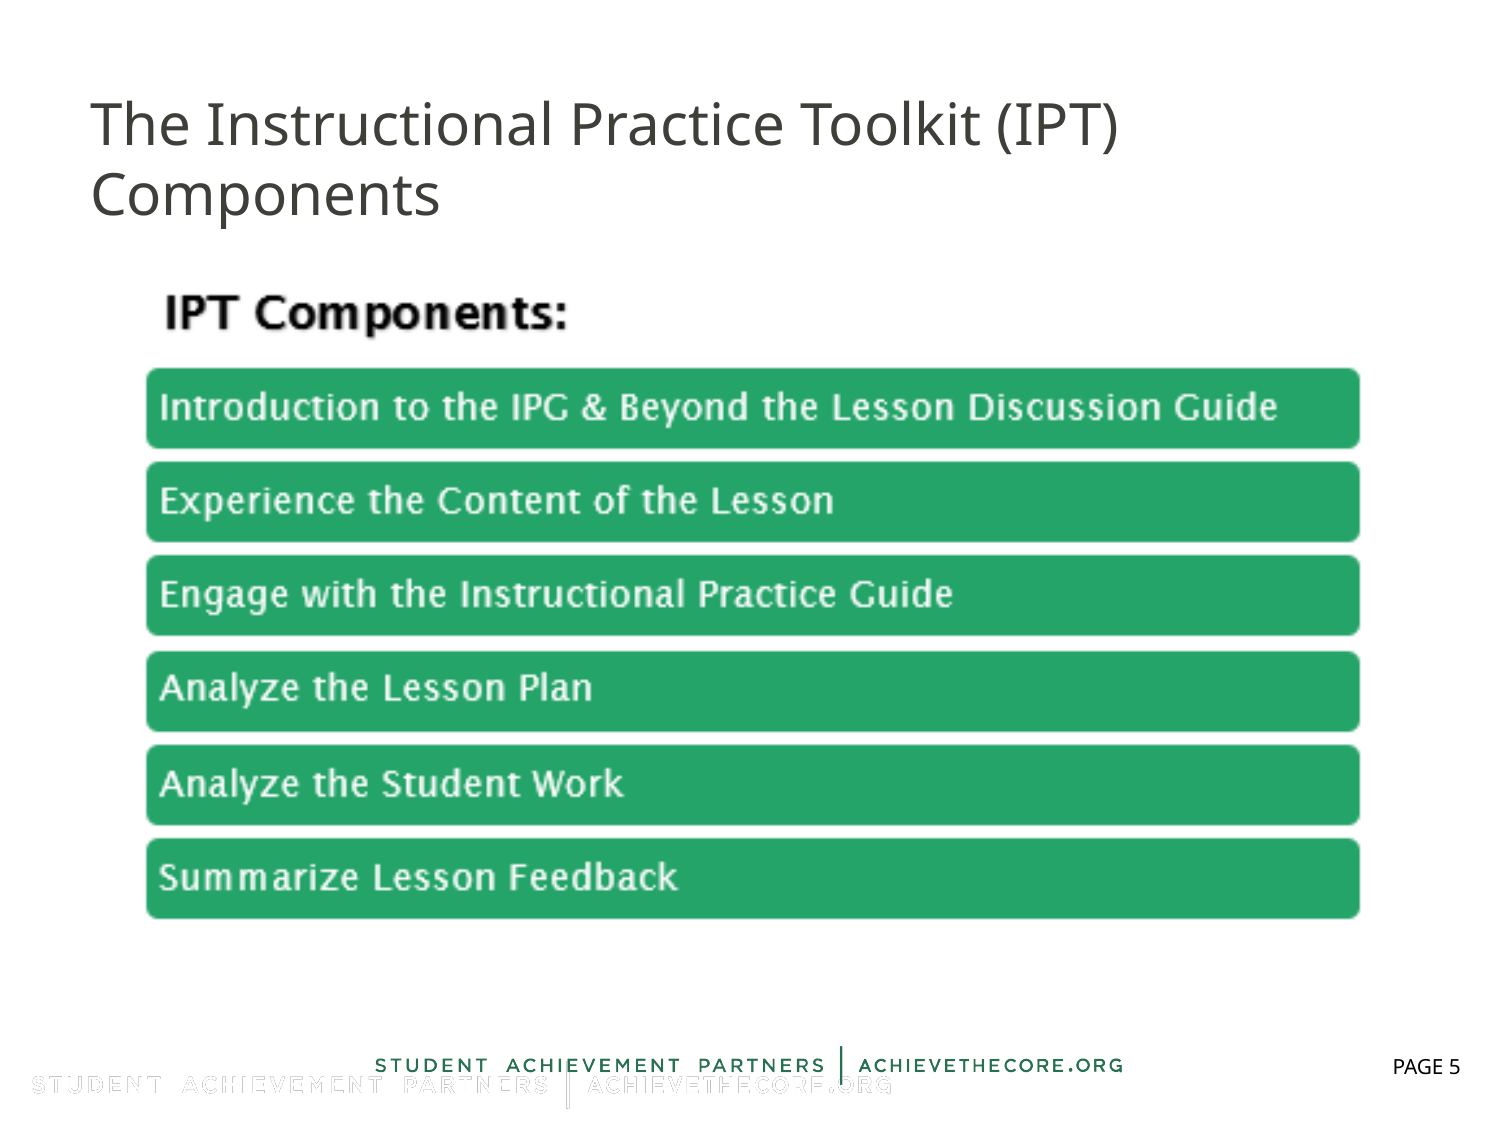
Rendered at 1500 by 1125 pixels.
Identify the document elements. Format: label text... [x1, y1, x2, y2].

title The Instructional Practice Toolkit (IPT) Components [75, 30, 1425, 285]
picture [12, 1046, 1122, 1112]
picture [129, 252, 1371, 944]
